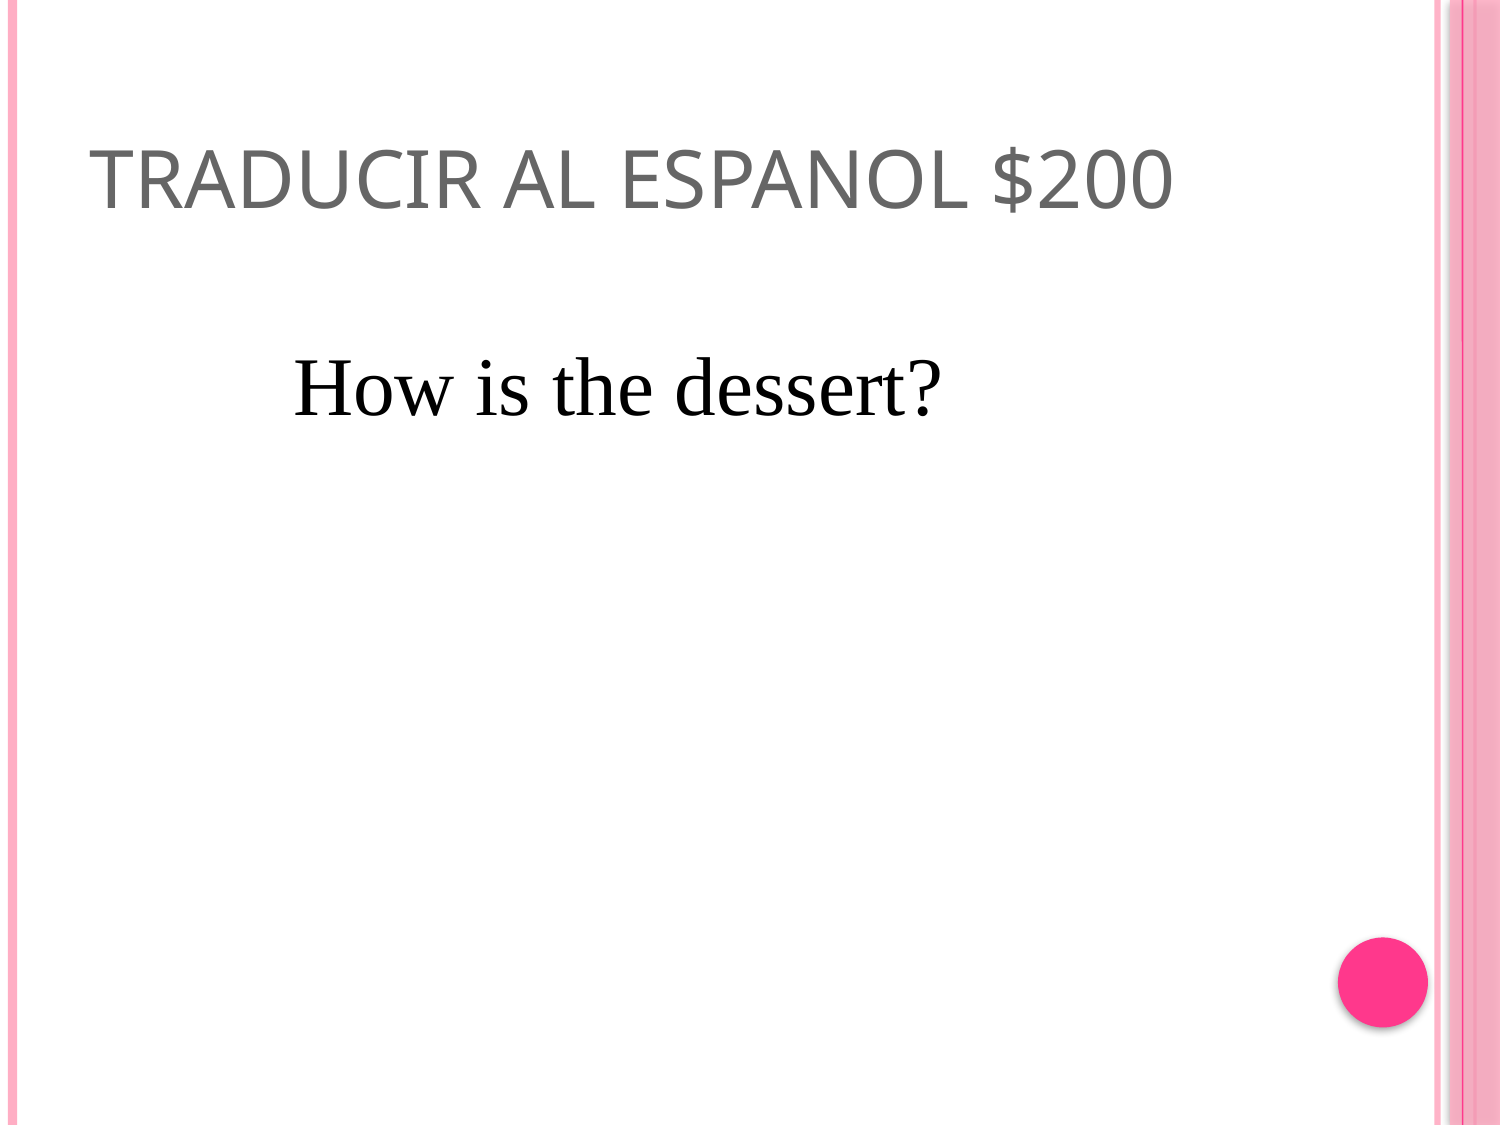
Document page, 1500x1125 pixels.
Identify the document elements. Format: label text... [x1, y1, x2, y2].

title Traducir al Espanol $200 [75, 45, 1300, 233]
text_box How is the dessert? [278, 324, 959, 440]
